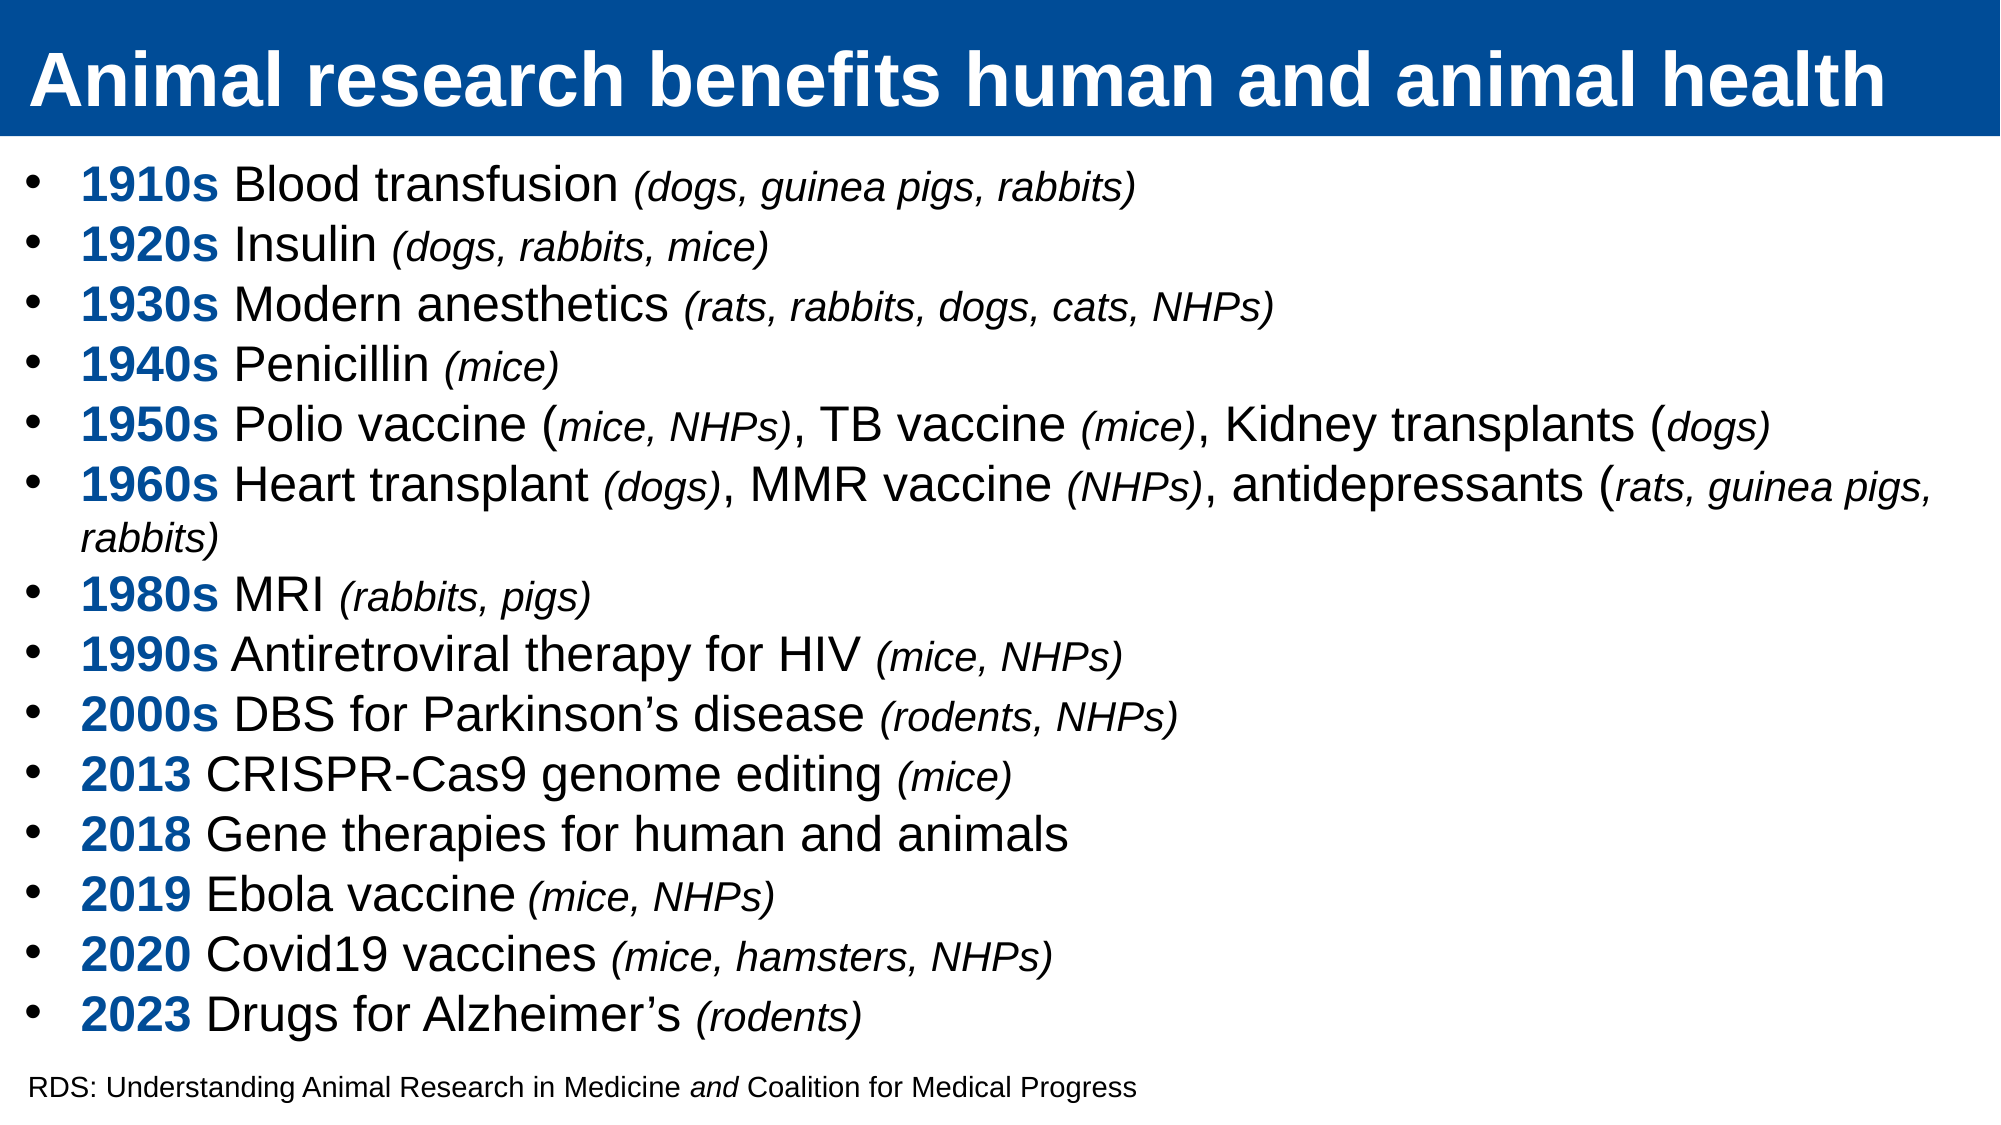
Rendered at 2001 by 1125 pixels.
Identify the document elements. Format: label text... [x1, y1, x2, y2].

text_box RDS: Understanding Animal Research in Medicine and Coalition for Medical Progress [13, 1060, 1904, 1111]
text_box [0, 0, 2000, 137]
text_box 1910s Blood transfusion (dogs, guinea pigs, rabbits) 1920s Insulin (dogs, rabbits, mice) 1930s Modern anesthetics (rats, rabbits, dogs, cats, NHPs) 1940s Penicillin (mice) 1950s Polio vaccine (mice, NHPs), TB vaccine (mice), Kidney transplants (dogs) 1960s Heart transplant (dogs), MMR vaccine (NHPs), antidepressants (rats, guinea pigs, rabbits) 1980s MRI (rabbits, pigs) 1990s Antiretroviral therapy for HIV (mice, NHPs) 2000s DBS for Parkinson’s disease (rodents, NHPs) 2013 CRISPR-Cas9 genome editing (mice) 2018 Gene therapies for human and animals 2019 Ebola vaccine (mice, NHPs) 2020 Covid19 vaccines (mice, hamsters, NHPs) 2023 Drugs for Alzheimer’s (rodents) [9, 143, 1994, 886]
title Animal research benefits human and animal health [13, 7, 1990, 144]
